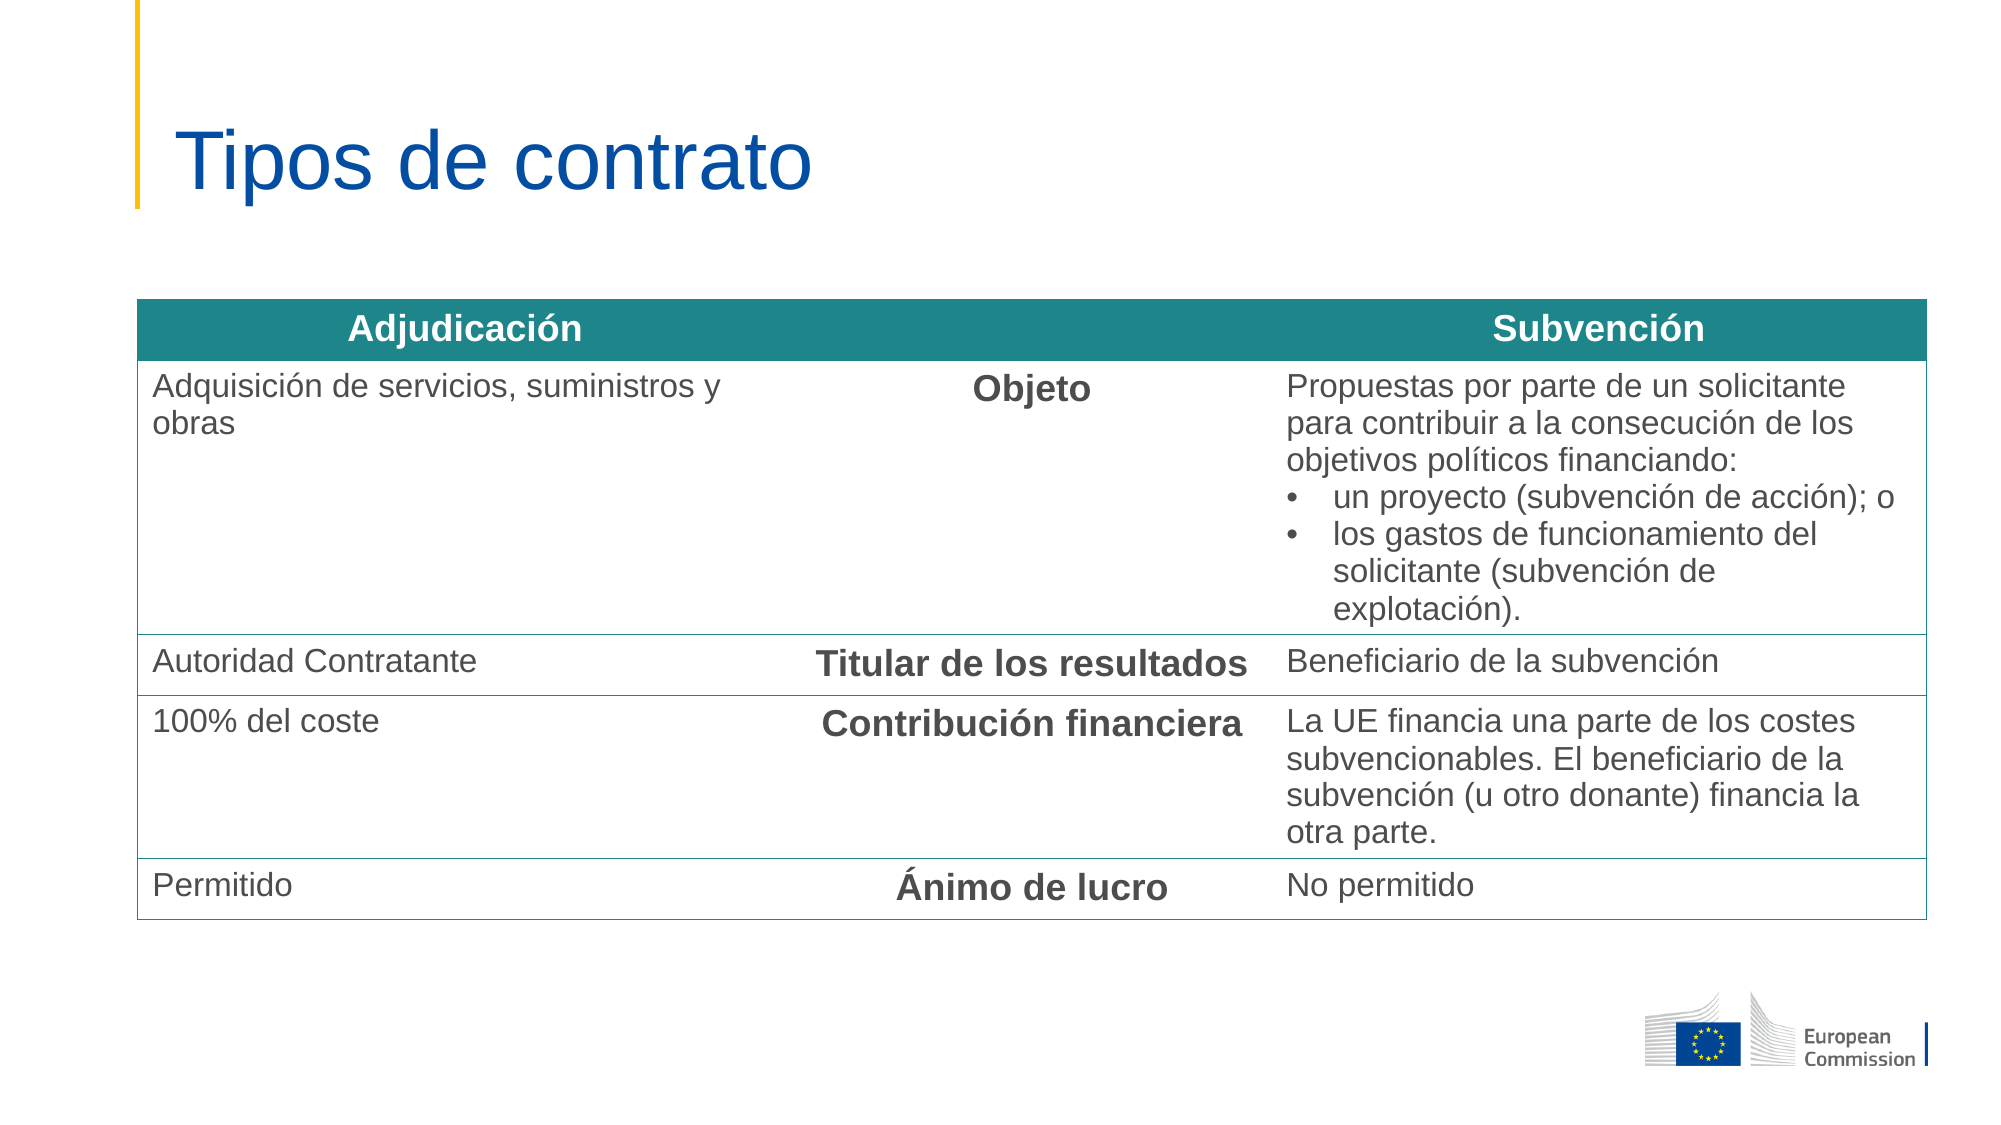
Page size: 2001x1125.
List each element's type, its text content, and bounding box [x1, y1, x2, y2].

table_cell Autoridad Contratante [138, 635, 793, 695]
table_cell 100% del coste [138, 696, 793, 858]
table_cell Permitido [138, 859, 793, 919]
title Tipos de contrato [159, 79, 1885, 208]
table_header [793, 300, 1271, 360]
table_cell La UE financia una parte de los costes subvencionables. El beneficiario de la subvención (u otro donante) financia la otra parte. [1271, 696, 1926, 858]
table_cell Adquisición de servicios, suministros y obras [138, 361, 793, 634]
table_header Adjudicación [138, 300, 793, 360]
table_cell Beneficiario de la subvención [1271, 635, 1926, 695]
table_cell Ánimo de lucro [793, 859, 1271, 919]
table_cell Titular de los resultados [793, 635, 1271, 695]
table_cell Objeto [793, 361, 1271, 634]
table_cell Contribución financiera [793, 696, 1271, 858]
table_header Subvención [1271, 300, 1926, 360]
table_cell Propuestas por parte de un solicitante para contribuir a la consecución de los objetivos políticos financiando: un proyecto (subvención de acción); o los gastos de funcionamiento del solicitante (subvención de explotación). [1271, 361, 1926, 634]
picture [1645, 991, 1928, 1066]
table_cell No permitido [1271, 859, 1926, 919]
